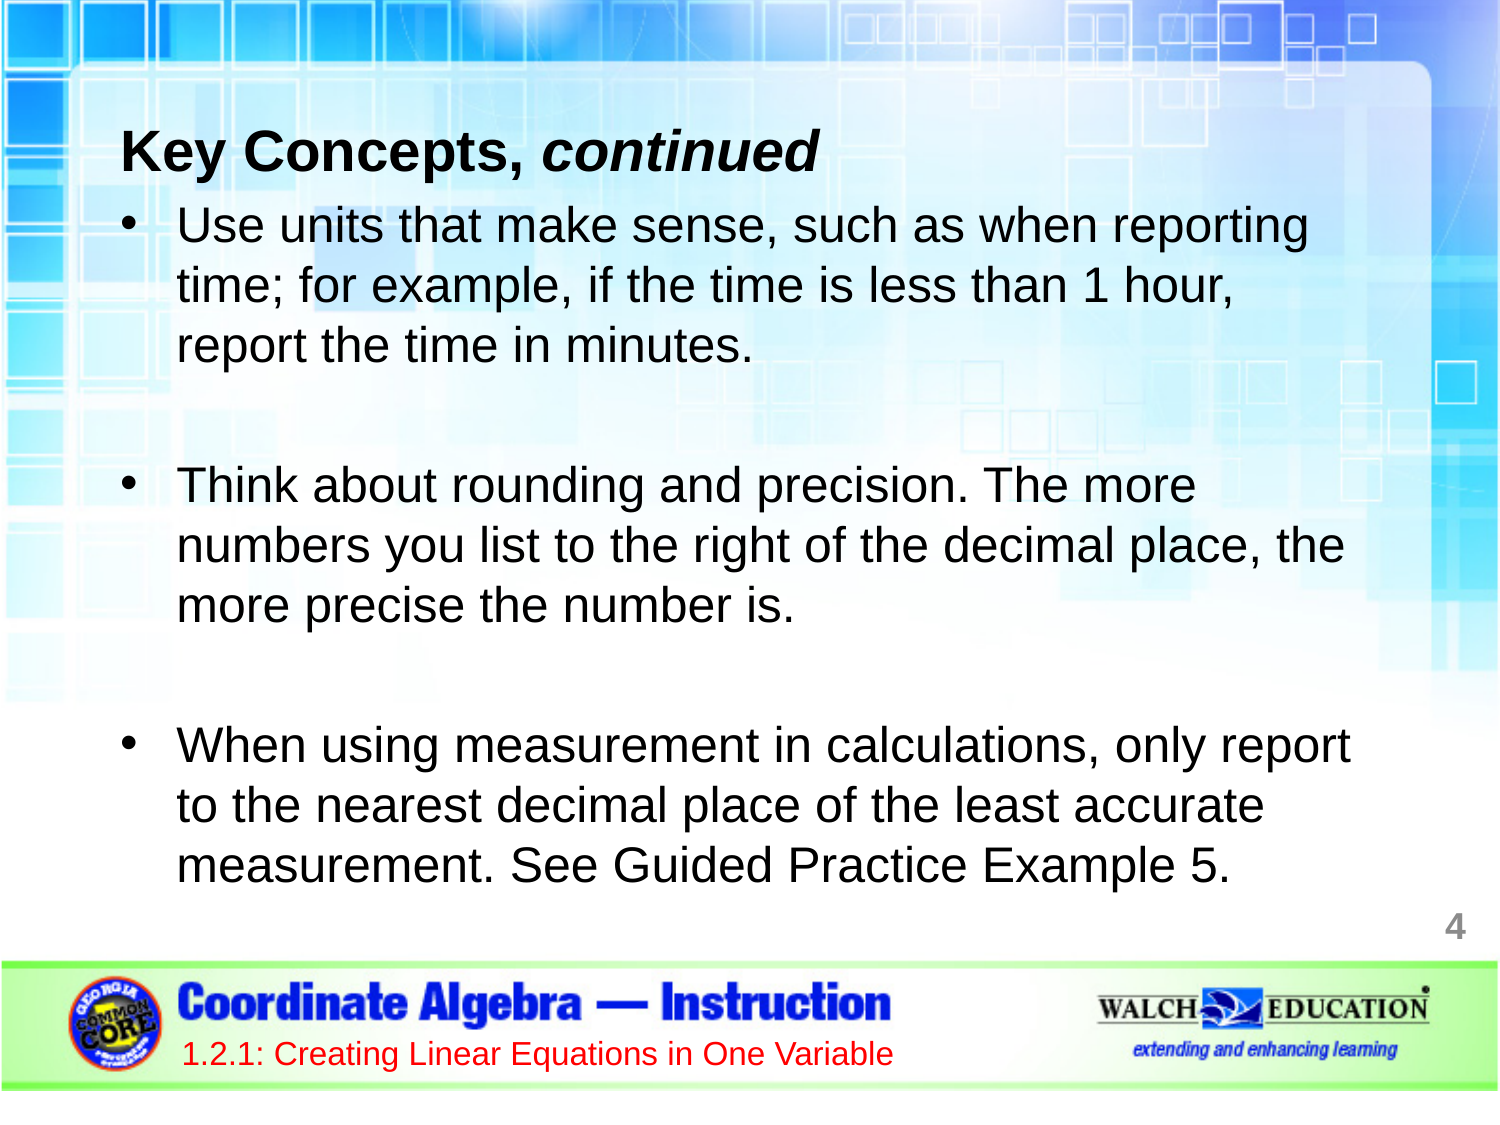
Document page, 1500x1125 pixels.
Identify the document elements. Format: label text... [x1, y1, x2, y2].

subtitle Key Concepts, continued Use units that make sense, such as when reporting time; for example, if the time is less than 1 hour, report the time in minutes. Think about rounding and precision. The more numbers you list to the right of the decimal place, the more precise the number is. When using measurement in calculations, only report to the nearest decimal place of the least accurate measurement. See Guided Practice Example 5. [105, 105, 1394, 925]
picture [1, 0, 1500, 1091]
slide_number 4 [1361, 901, 1481, 949]
list 1.2.1: Creating Linear Equations in One Variable [166, 1024, 1074, 1069]
